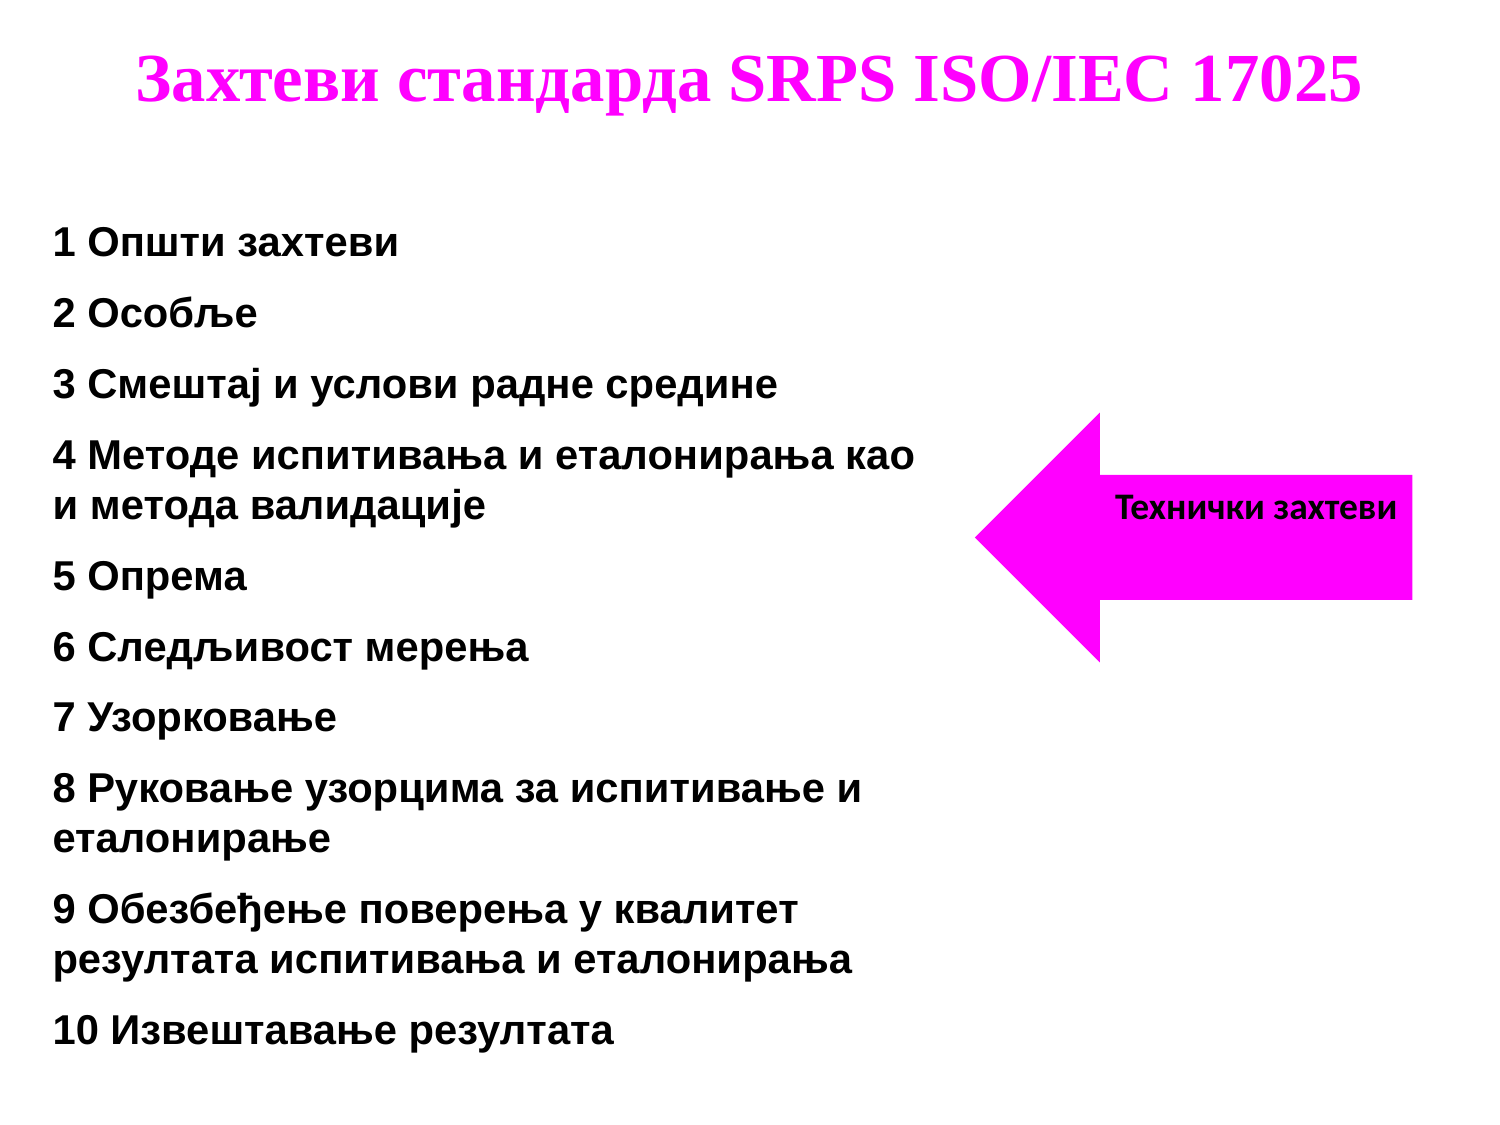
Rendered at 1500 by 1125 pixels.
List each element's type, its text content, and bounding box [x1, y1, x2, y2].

text_box Захтеви стандарда SRPS ISO/IEC 17025 [56, 24, 1444, 138]
text_box Технички захтеви [974, 412, 1413, 663]
text_box 1 Општи захтеви 2 Особље 3 Смештај и услови радне средине 4 Методе испитивања и еталонирања као и метода валидације 5 Опрема 6 Следљивост мерења 7 Узорковање 8 Руковање узорцима за испитивање и еталонирање 9 Обезбеђење поверења у квалитет резултата испитивања и еталонирања 10 Извештавање резултата [37, 207, 952, 1061]
